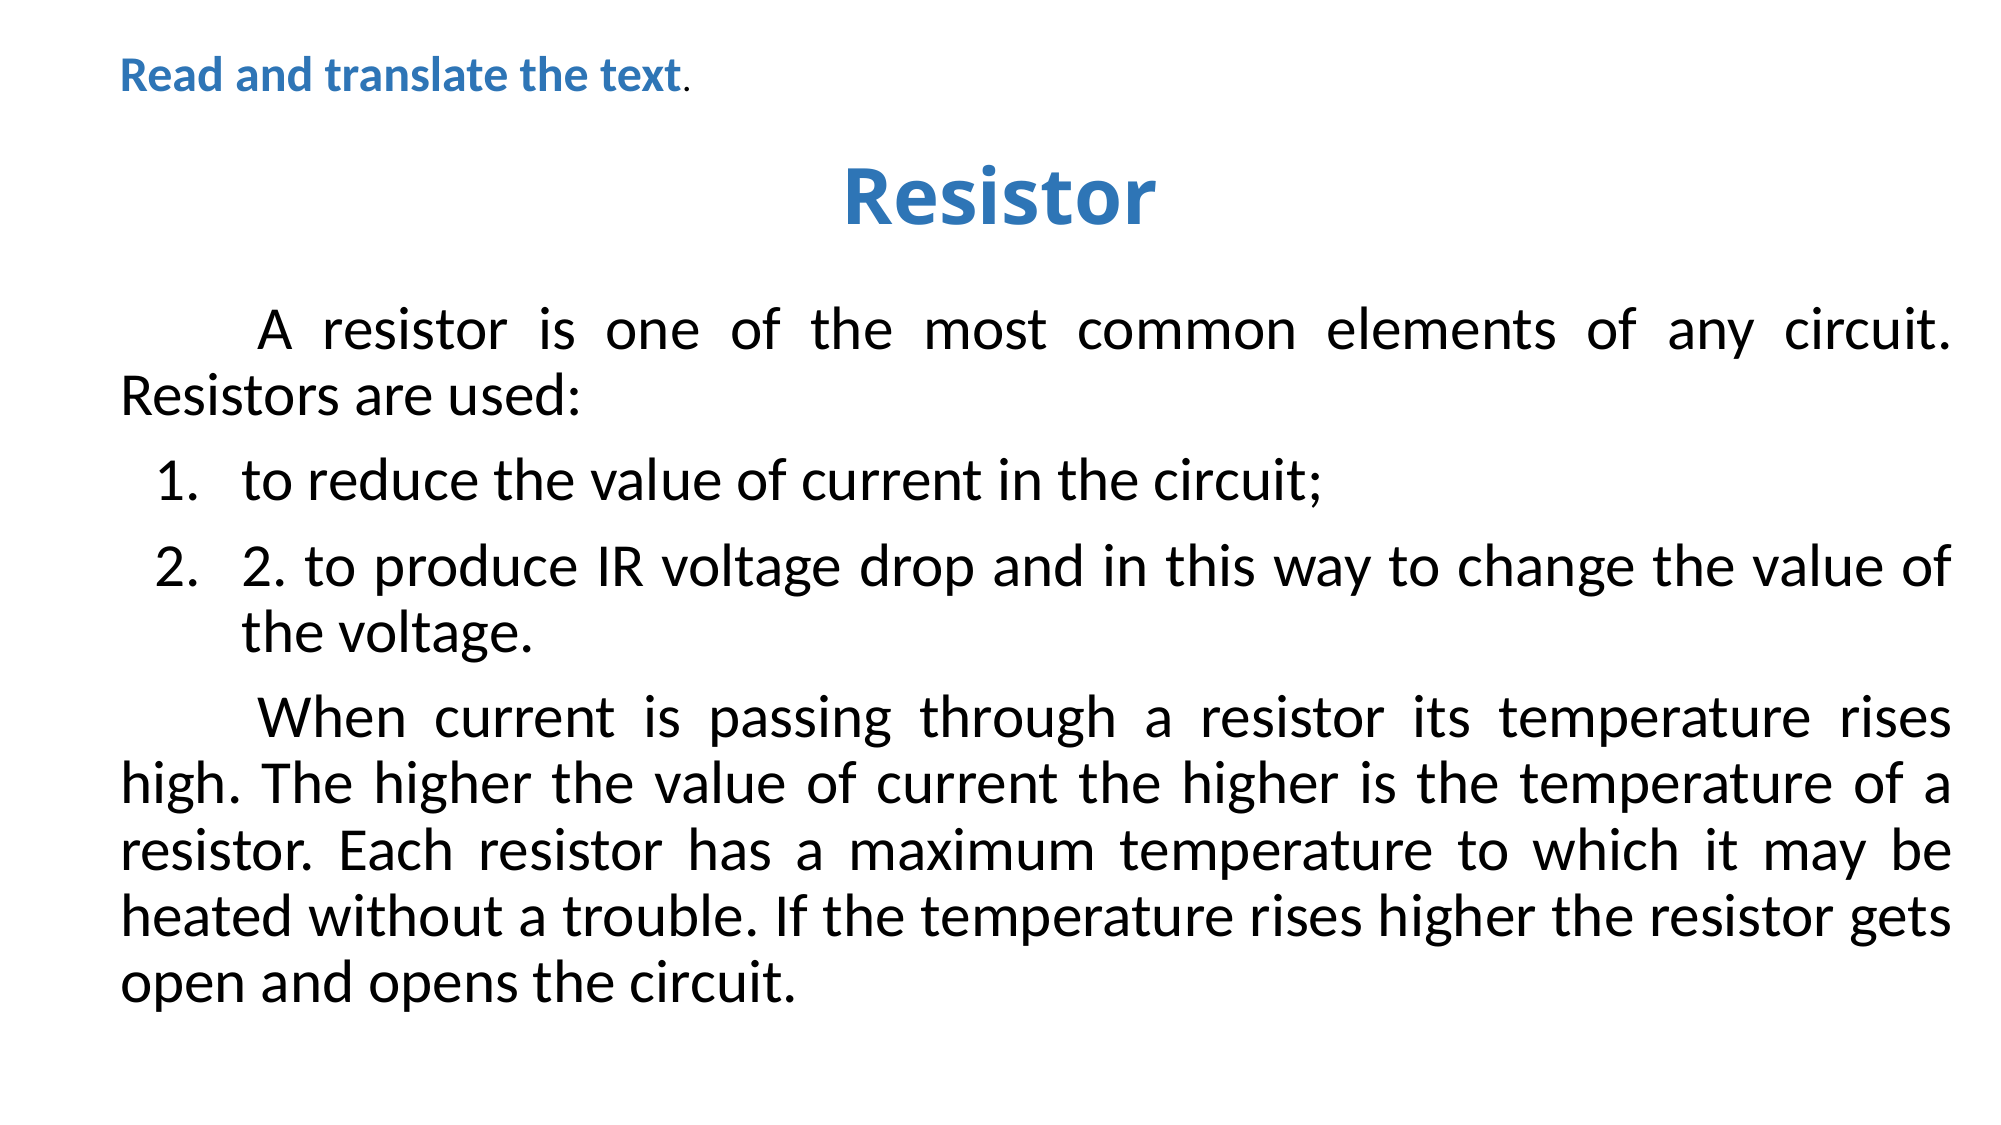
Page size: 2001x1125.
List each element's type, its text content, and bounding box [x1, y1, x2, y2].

text_box Read and translate the text. [105, 34, 1000, 109]
list A resistor is one of the most common elements of any circuit. Resistors are used: to reduce the value of current in the circuit; 2. to produce IR voltage drop and in this way to change the value of the voltage. When current is passing through a resistor its temperature rises high. The higher the value of current the higher is the temperature of a resistor. Each resistor has a maximum temperature to which it may be heated without a trouble. If the temperature rises higher the resistor gets open and opens the circuit. [105, 288, 1970, 1114]
title Resistor [137, 149, 1863, 250]
